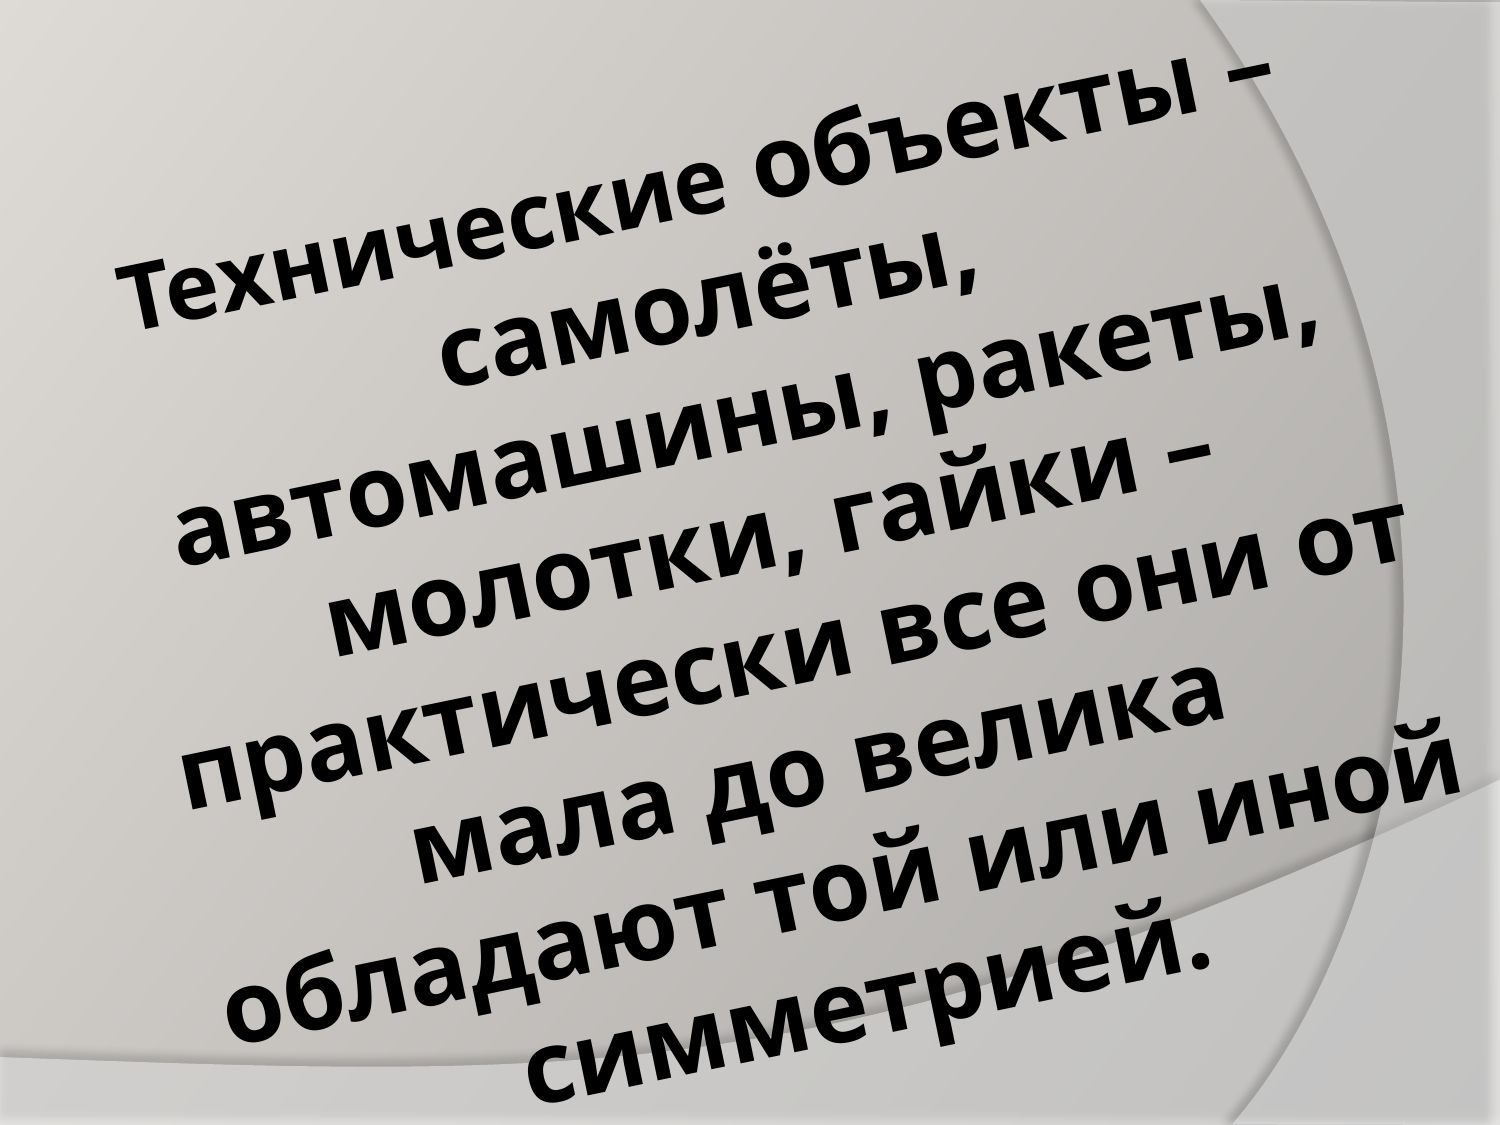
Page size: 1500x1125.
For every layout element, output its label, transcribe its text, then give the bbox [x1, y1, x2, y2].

text_box Технические объекты – самолёты, автомашины, ракеты, молотки, гайки – практически все они от мала до велика обладают той или иной симметрией. [13, 0, 1500, 1125]
